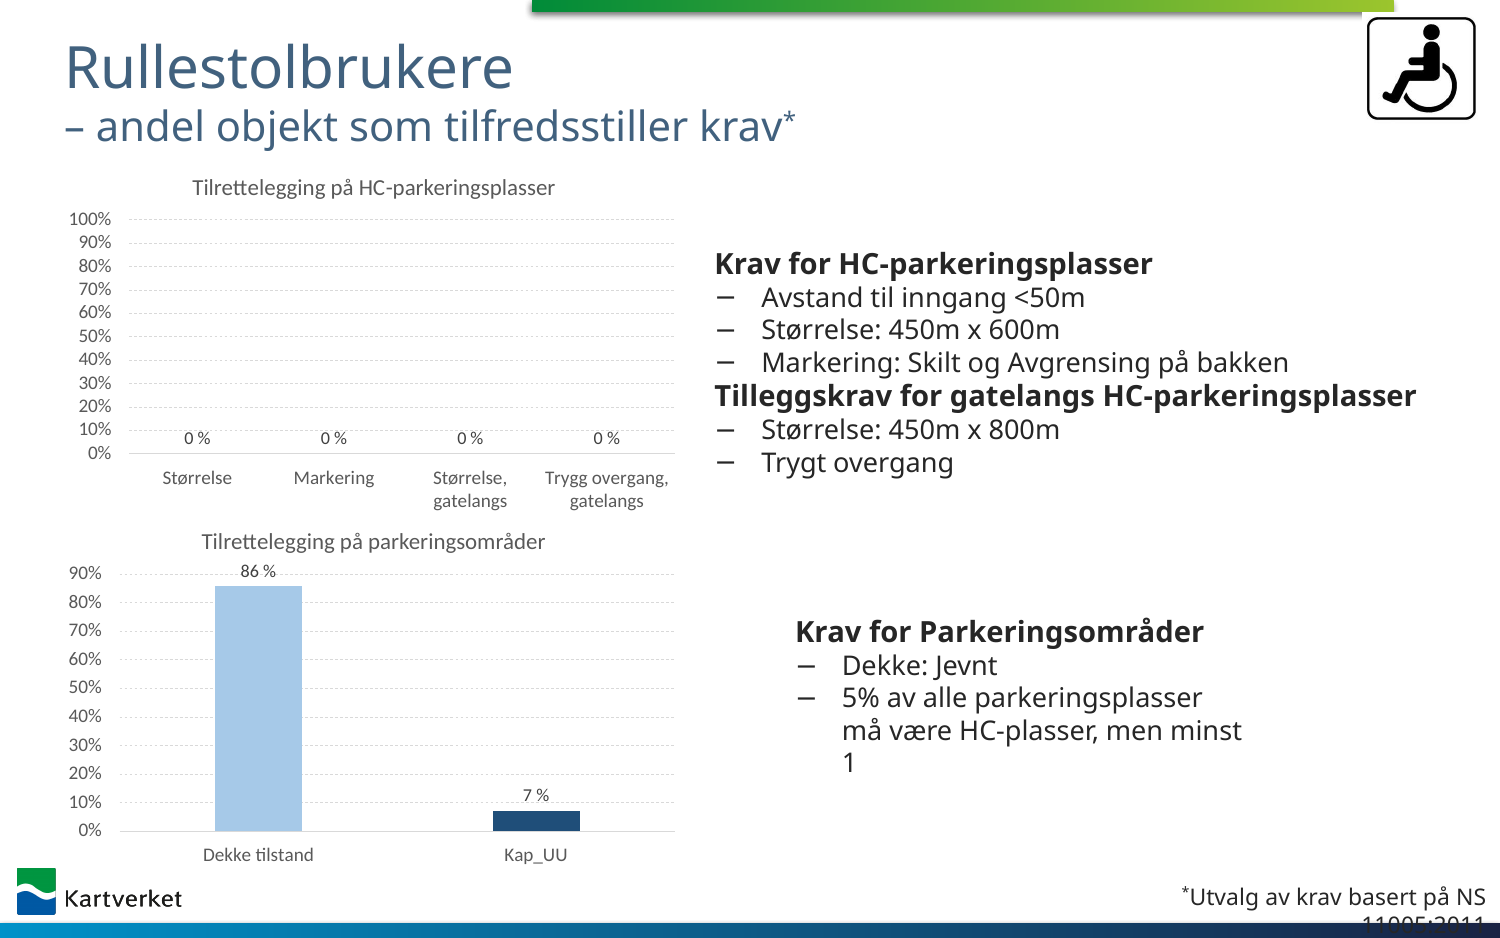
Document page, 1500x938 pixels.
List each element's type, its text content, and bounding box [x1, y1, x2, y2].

picture [1362, 12, 1481, 126]
picture [62, 520, 686, 874]
picture [62, 166, 686, 519]
text_box Krav for HC-parkeringsplasser Avstand til inngang <50m Størrelse: 450m x 600m Markering: Skilt og Avgrensing på bakken Tilleggskrav for gatelangs HC-parkeringsplasser Størrelse: 450m x 800m Trygt overgang [699, 237, 1433, 485]
text_box Krav for Parkeringsområder Dekke: Jevnt 5% av alle parkeringsplasser må være HC-plasser, men minst 1 [780, 605, 1261, 786]
text_box *Utvalg av krav basert på NS 11005:2011 [1068, 873, 1500, 938]
text_box Rullestolbrukere – andel objekt som tilfredsstiller krav* [49, 25, 1431, 158]
